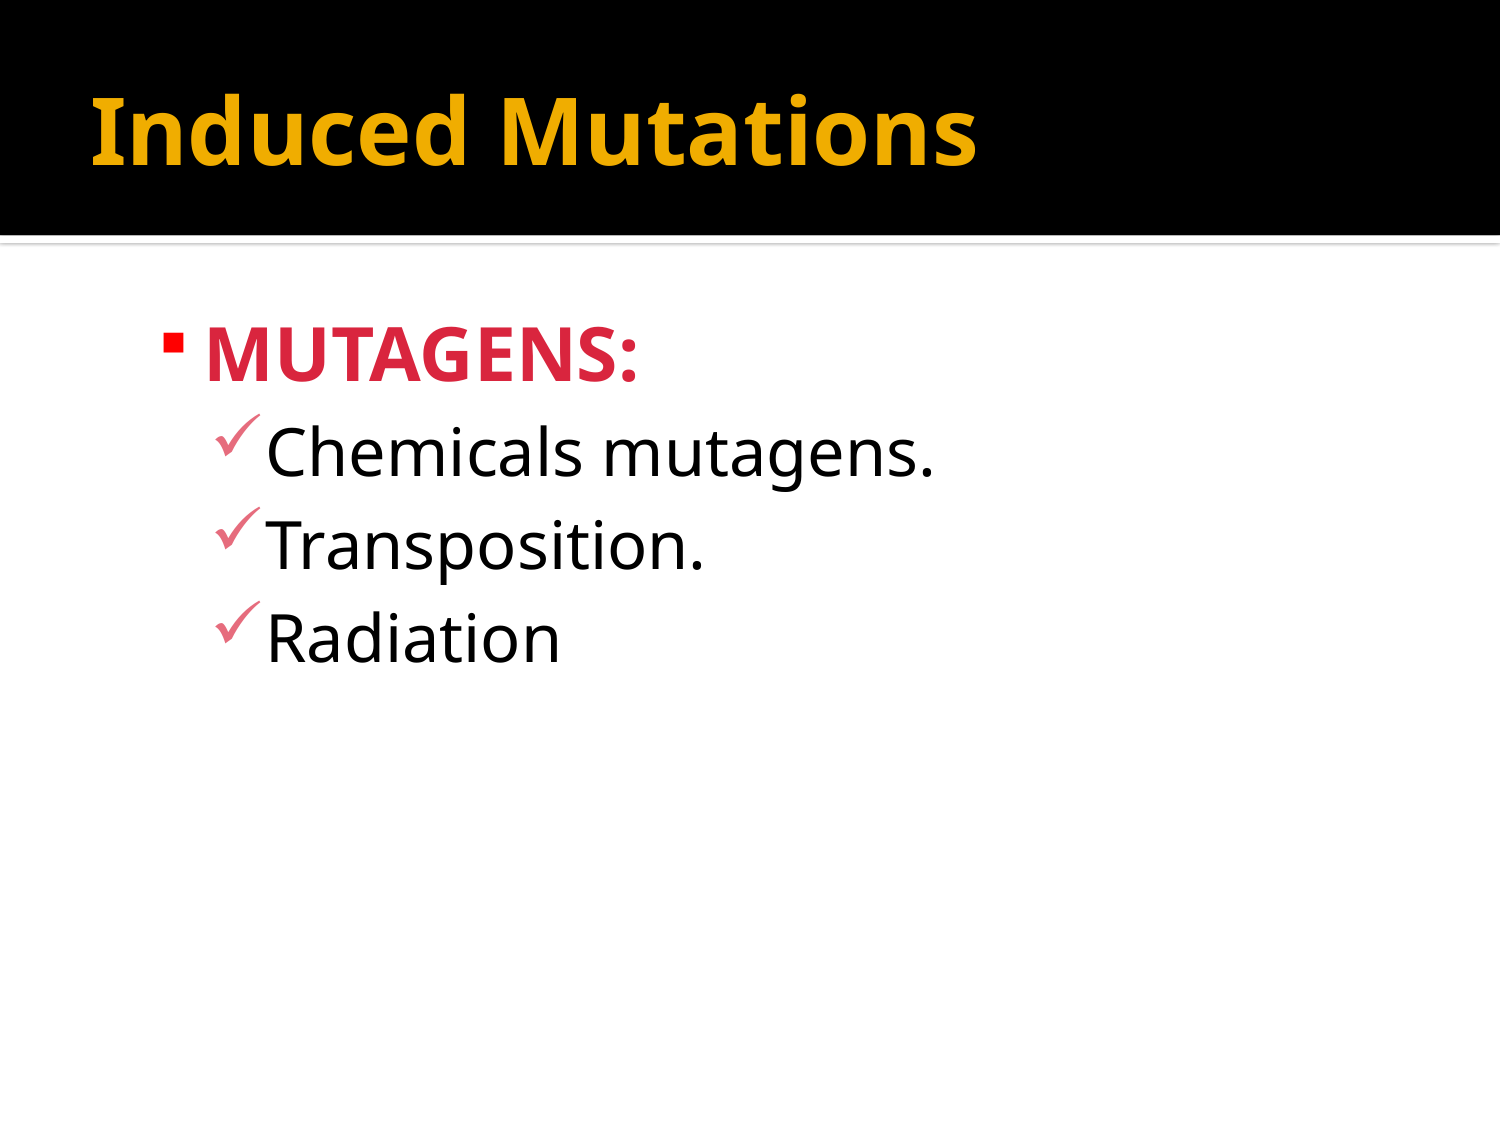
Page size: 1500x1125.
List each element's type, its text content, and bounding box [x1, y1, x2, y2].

list MUTAGENS: Chemicals mutagens. Transposition. Radiation [75, 291, 1425, 1050]
title Induced Mutations [75, 25, 1425, 231]
